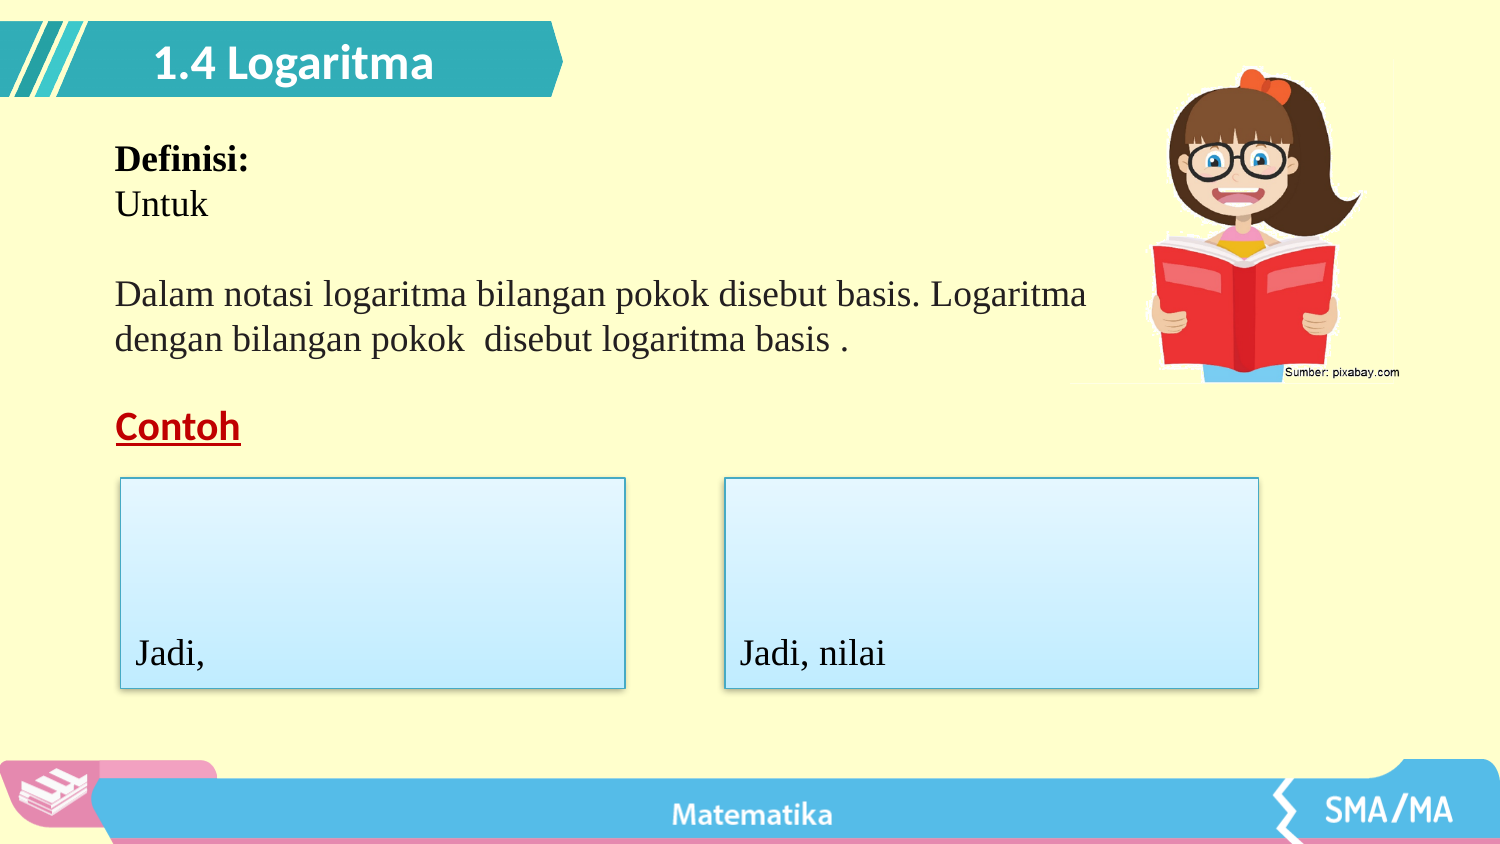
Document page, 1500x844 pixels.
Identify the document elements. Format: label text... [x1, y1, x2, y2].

picture [0, 759, 1500, 844]
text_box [0, 21, 588, 98]
picture [1069, 58, 1447, 385]
text_box Contoh [100, 391, 256, 456]
